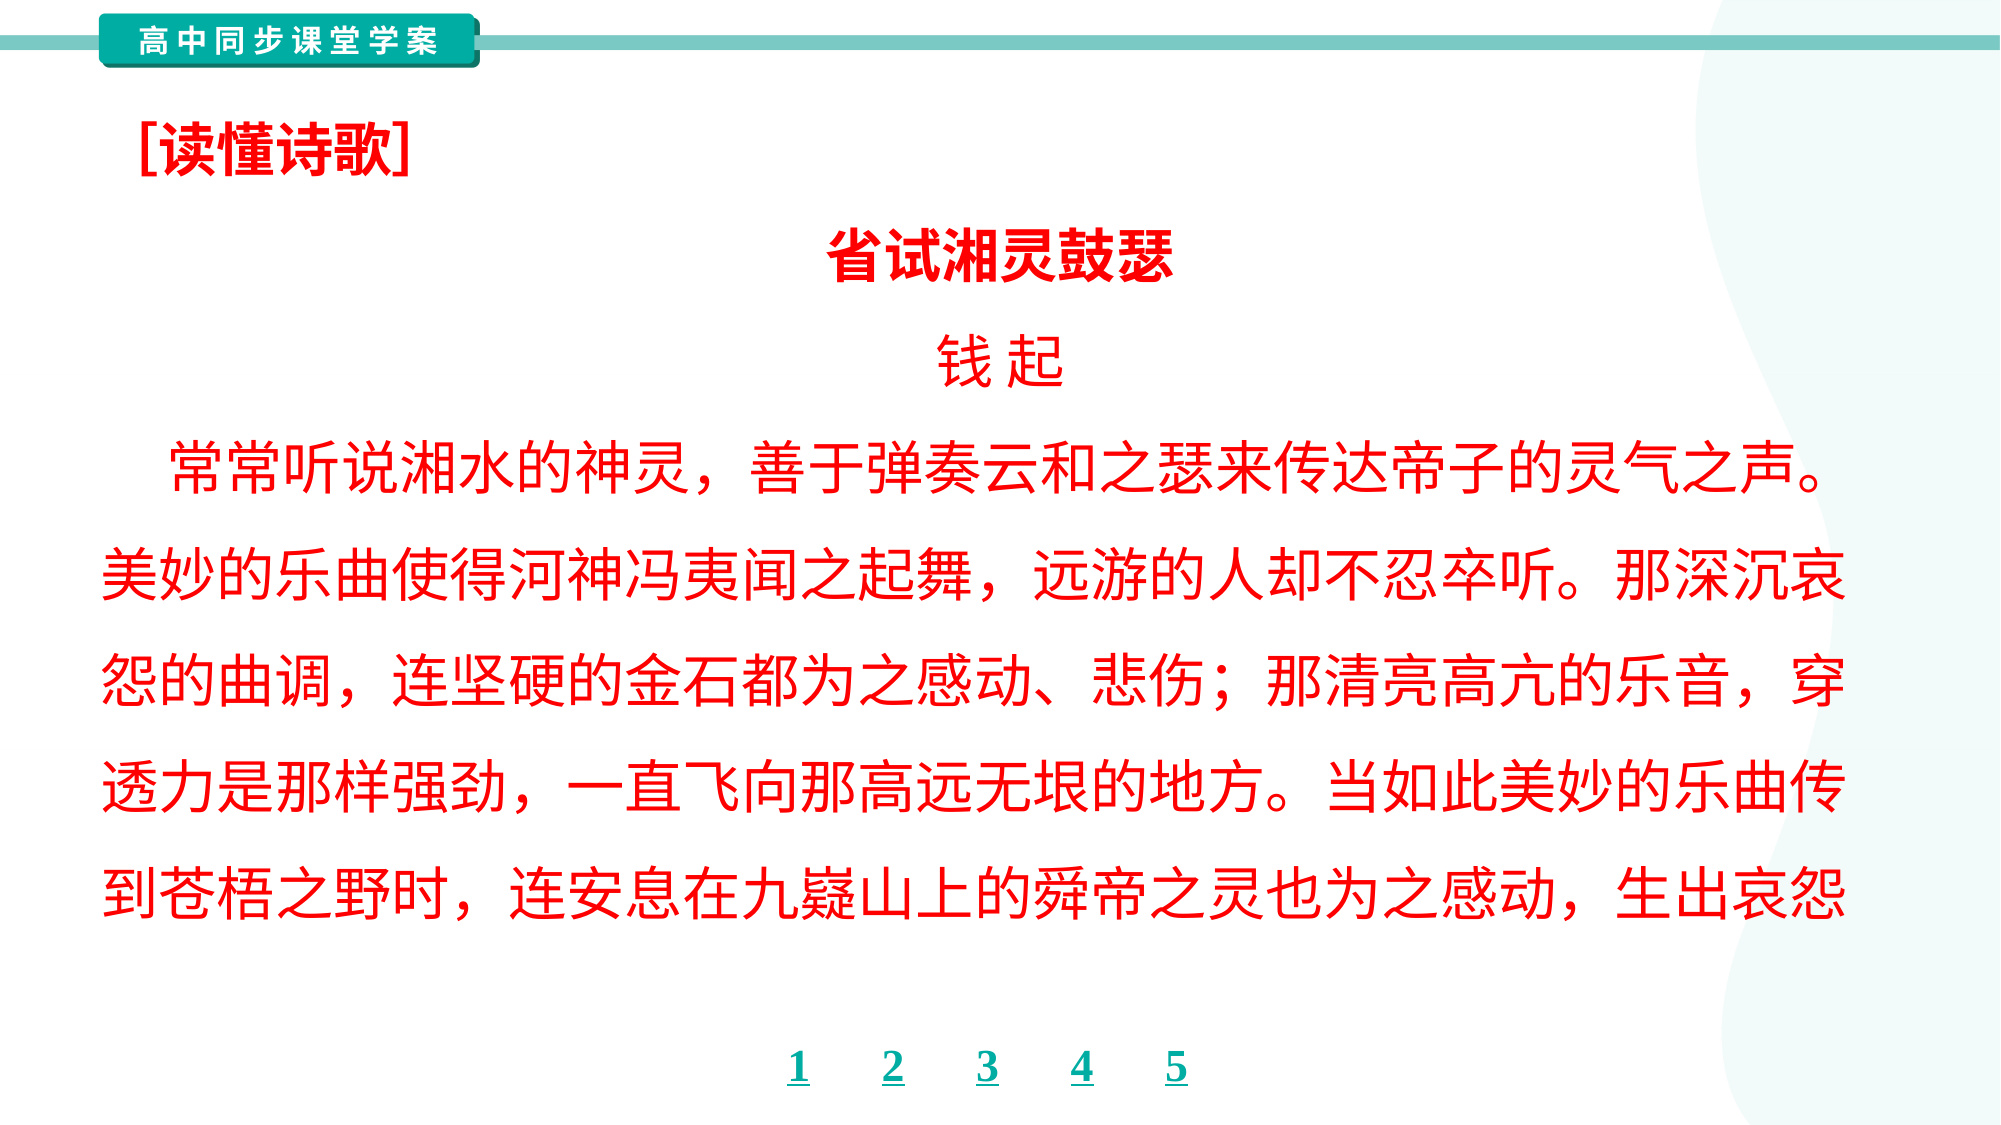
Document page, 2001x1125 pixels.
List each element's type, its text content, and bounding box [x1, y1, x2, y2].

text_box ［读懂诗歌］ 省试湘灵鼓瑟 钱 起 常常听说湘水的神灵，善于弹奏云和之瑟来传达帝子的灵气之声。 美妙的乐曲使得河神冯夷闻之起舞，远游的人却不忍卒听。那深沉哀 怨的曲调，连坚硬的金石都为之感动、悲伤；那清亮高亢的乐音，穿 透力是那样强劲，一直飞向那高远无垠的地方。当如此美妙的乐曲传 到苍梧之野时，连安息在九嶷山上的舜帝之灵也为之感动，生出哀怨 [100, 76, 1899, 927]
picture [0, 0, 2000, 1125]
